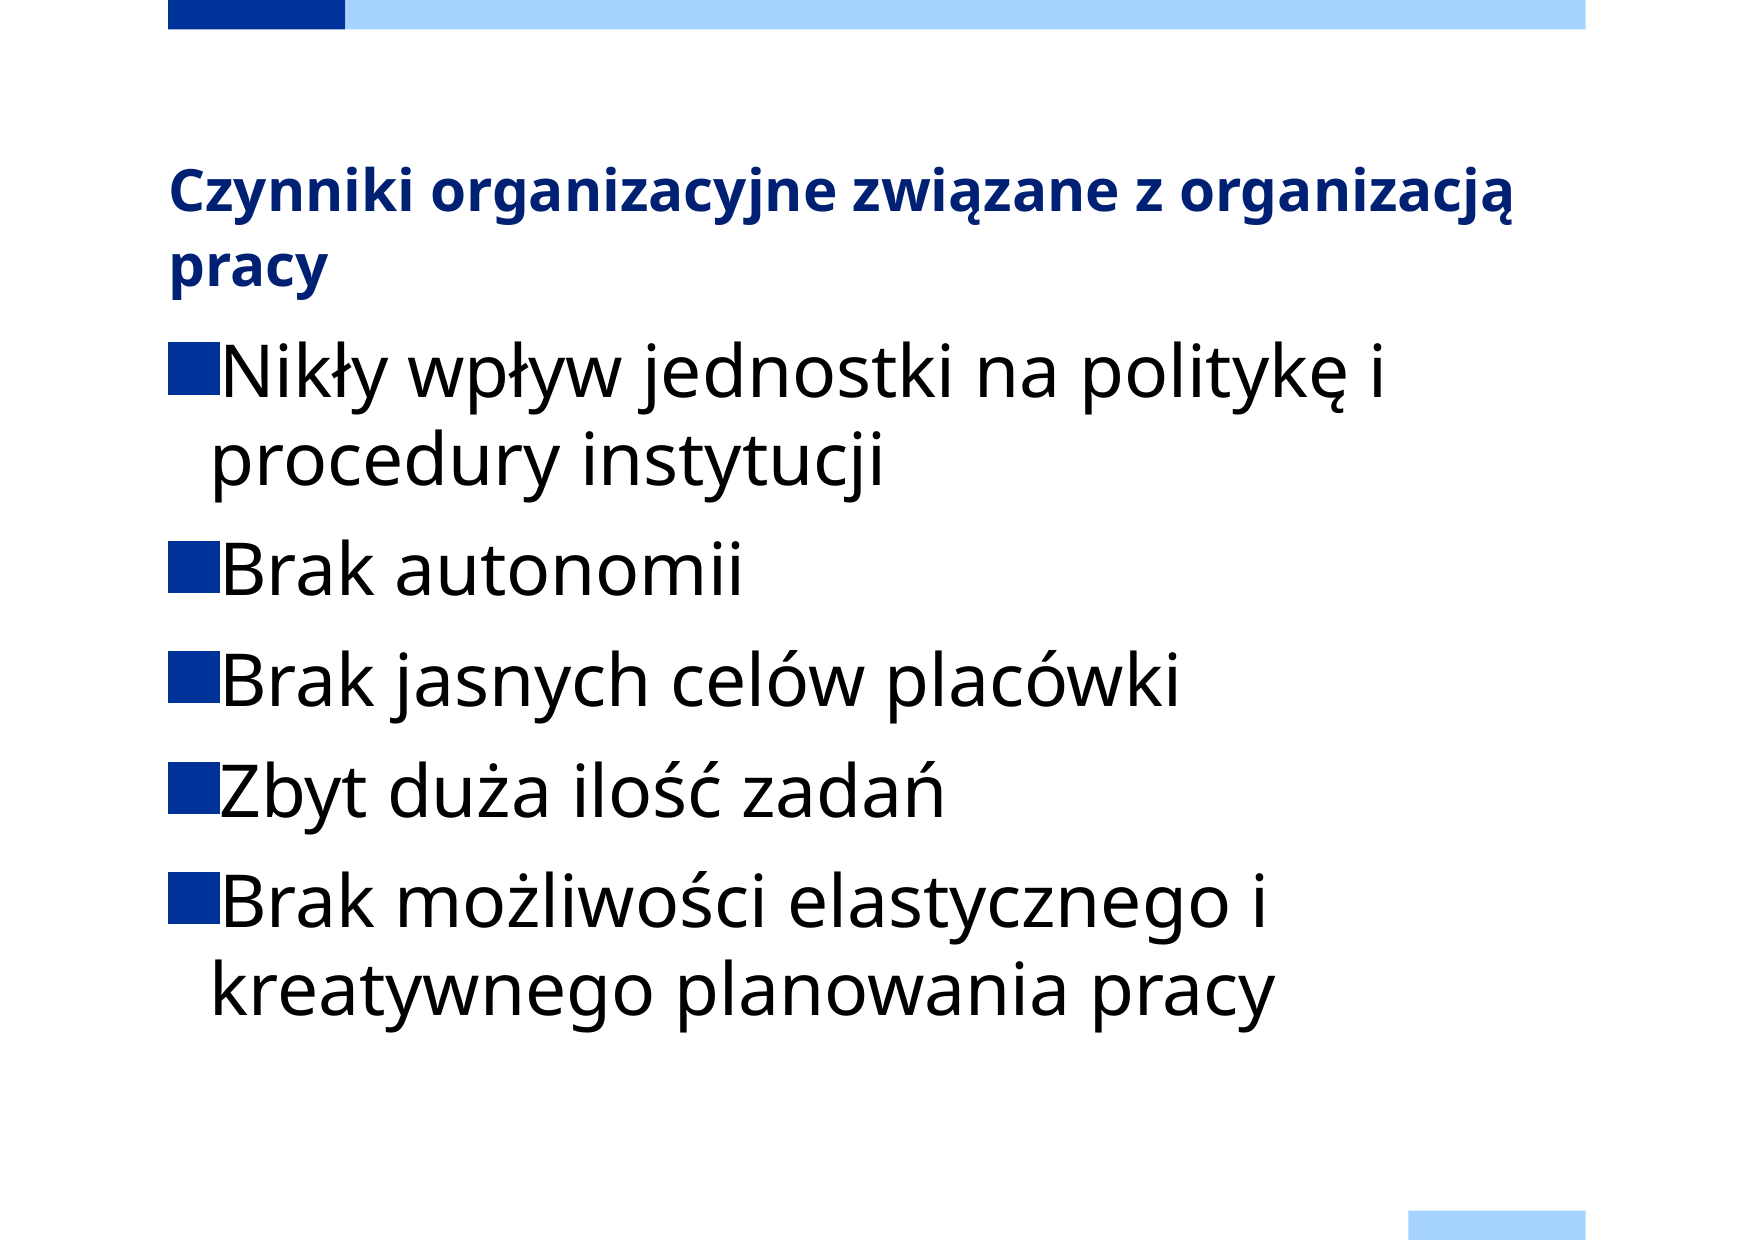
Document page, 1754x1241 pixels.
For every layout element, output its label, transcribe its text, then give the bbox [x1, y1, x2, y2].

title Czynniki organizacyjne związane z organizacją pracy [168, 147, 1586, 324]
picture [168, 762, 220, 814]
picture [168, 342, 220, 395]
list Nikły wpływ jednostki na politykę i procedury instytucji Brak autonomii Brak jasnych celów placówki Zbyt duża ilość zadań Brak możliwości elastycznego i kreatywnego planowania pracy [168, 324, 1586, 1093]
picture [168, 651, 220, 703]
picture [168, 541, 220, 593]
picture [168, 872, 220, 924]
